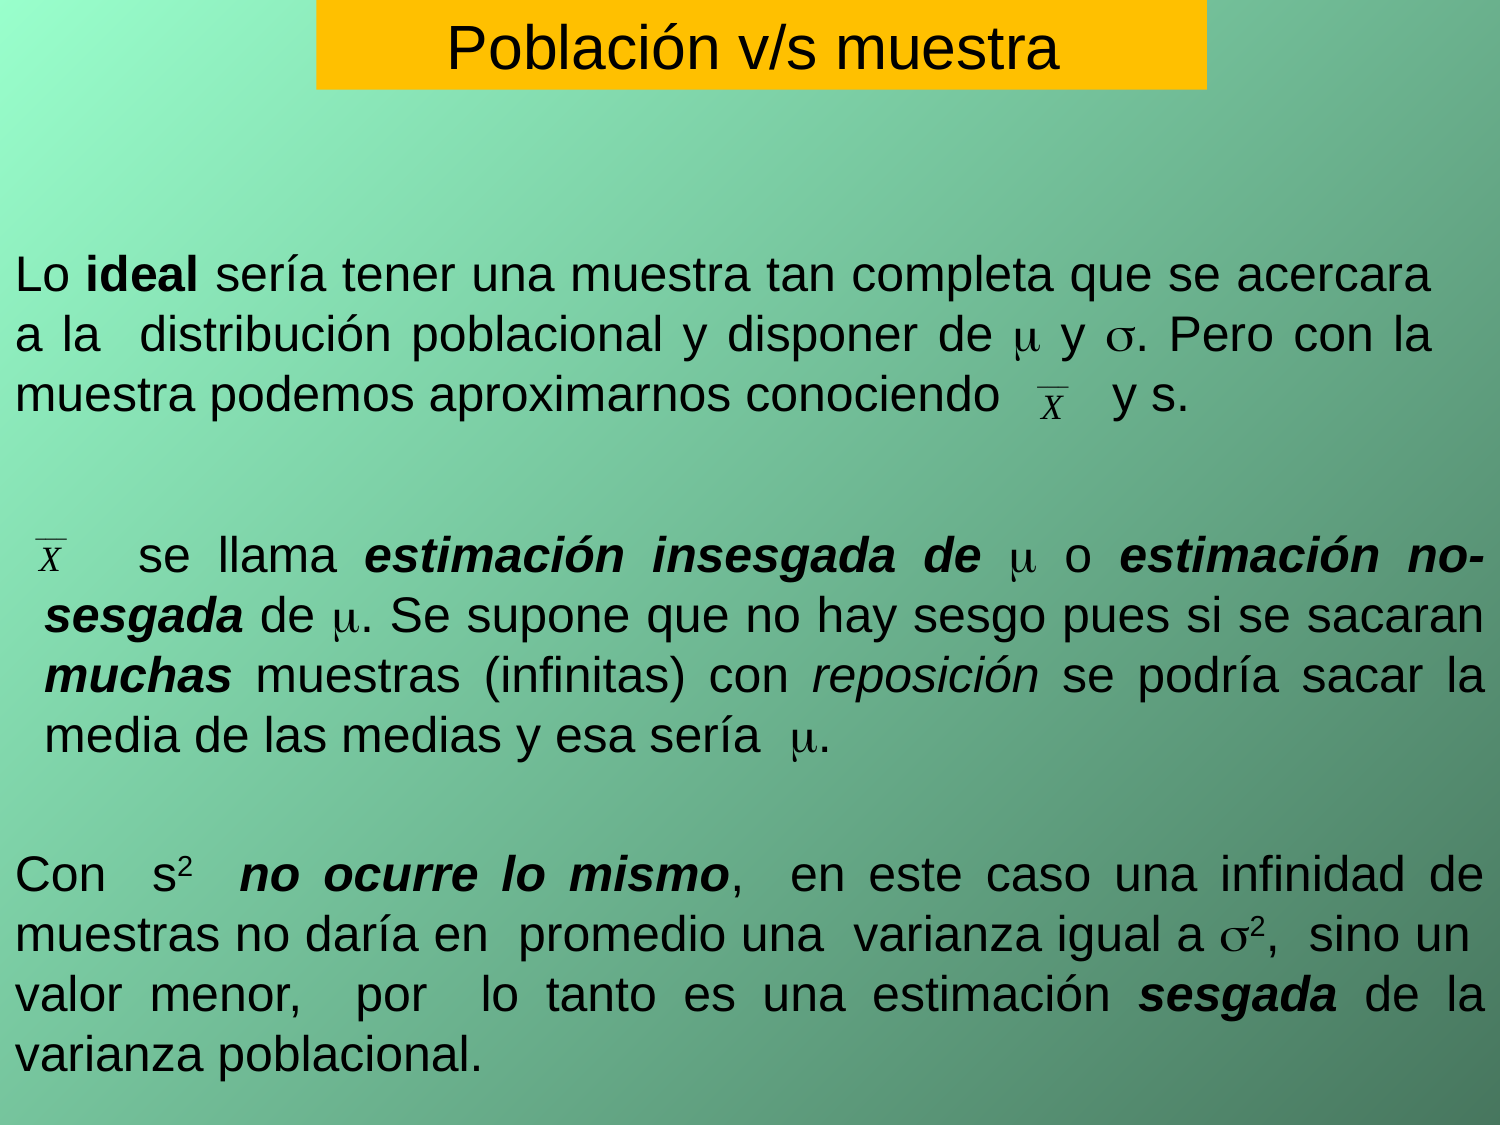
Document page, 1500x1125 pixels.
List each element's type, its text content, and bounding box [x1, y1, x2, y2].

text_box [29, 515, 75, 579]
text_box se llama estimación insesgada de  o estimación no-sesgada de . Se supone que no hay sesgo pues si se sacaran muchas muestras (infinitas) con reposición se podría sacar la media de las medias y esa sería . [29, 515, 319, 771]
text_box Con s2 no ocurre lo mismo, en este caso una infinidad de muestras no daría en promedio una varianza igual a 2, sino un valor menor, por lo tanto es una estimación sesgada de la varianza poblacional. [0, 834, 1500, 1089]
text_box se llama estimación insesgada de  o estimación no-sesgada de . Se supone que no hay sesgo pues si se sacaran muchas muestras (infinitas) con reposición se podría sacar la media de las medias y esa sería . [1329, 515, 1500, 771]
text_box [324, 287, 1326, 955]
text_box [1030, 362, 1076, 426]
text_box Lo ideal sería tener una muestra tan completa que se acercara a la distribución poblacional y disponer de  y . Pero con la muestra podemos aproximarnos conociendo y s. [0, 234, 1447, 430]
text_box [740, 544, 760, 581]
text_box Población v/s muestra [316, 0, 1207, 90]
